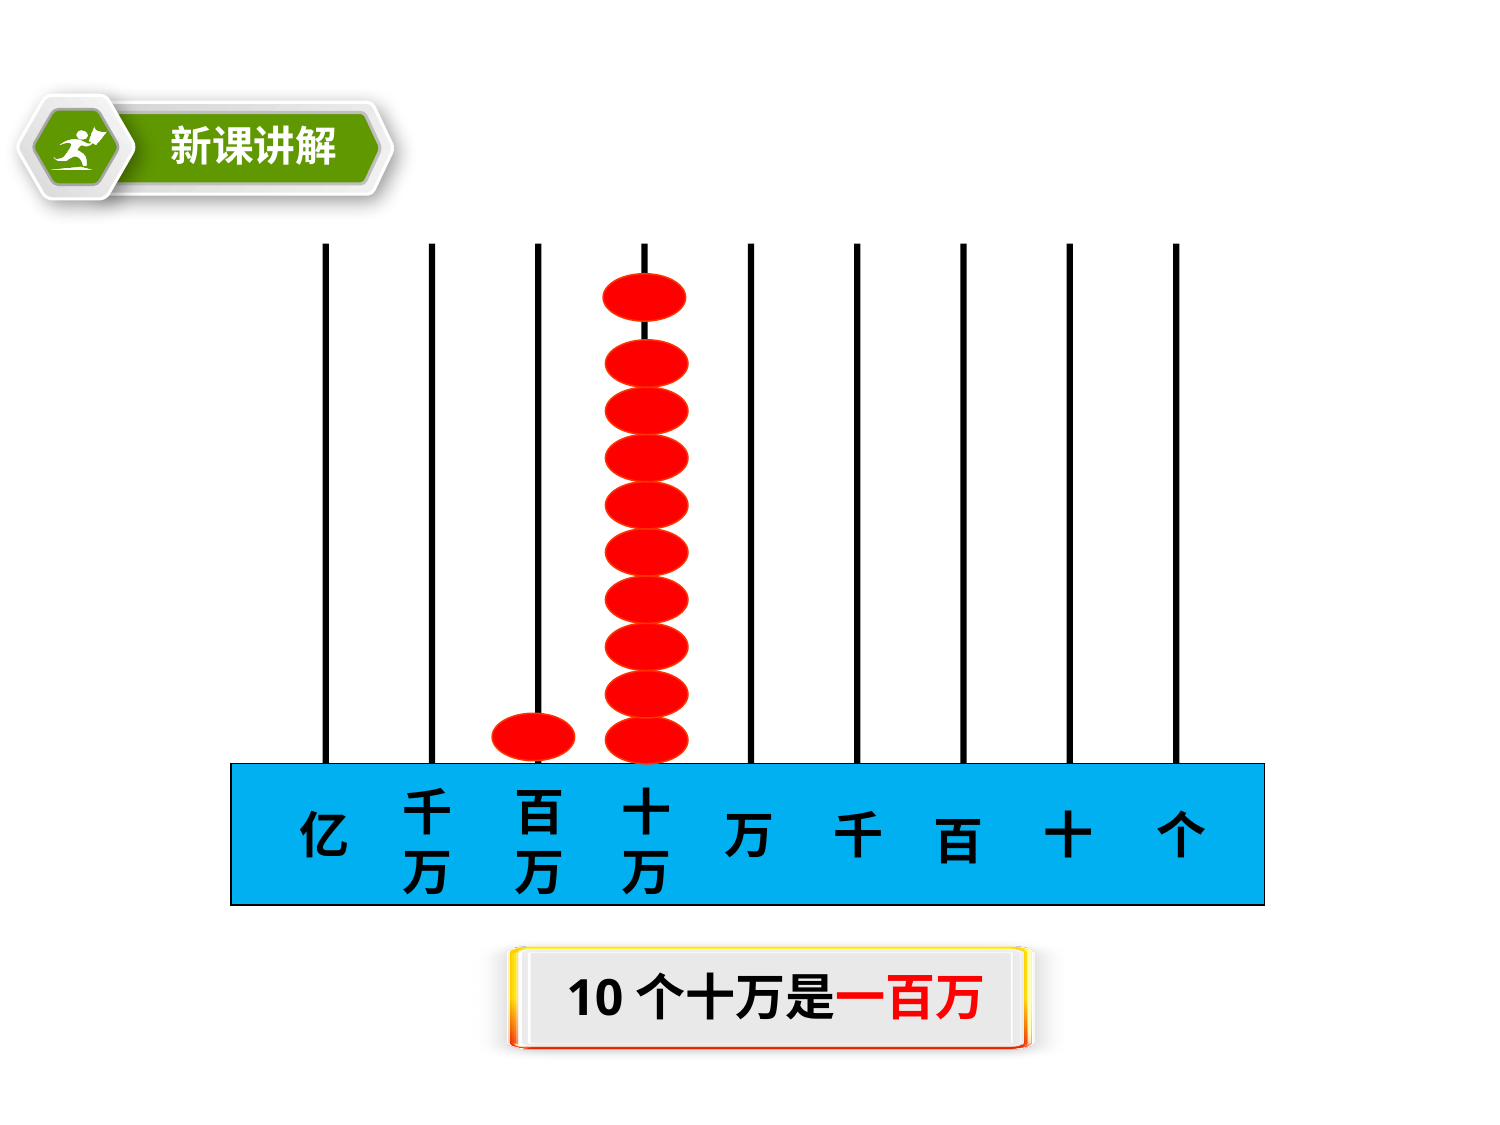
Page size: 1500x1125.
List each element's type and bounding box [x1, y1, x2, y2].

text_box [458, 934, 1408, 1066]
text_box [231, 243, 1265, 909]
text_box [17, 95, 393, 235]
